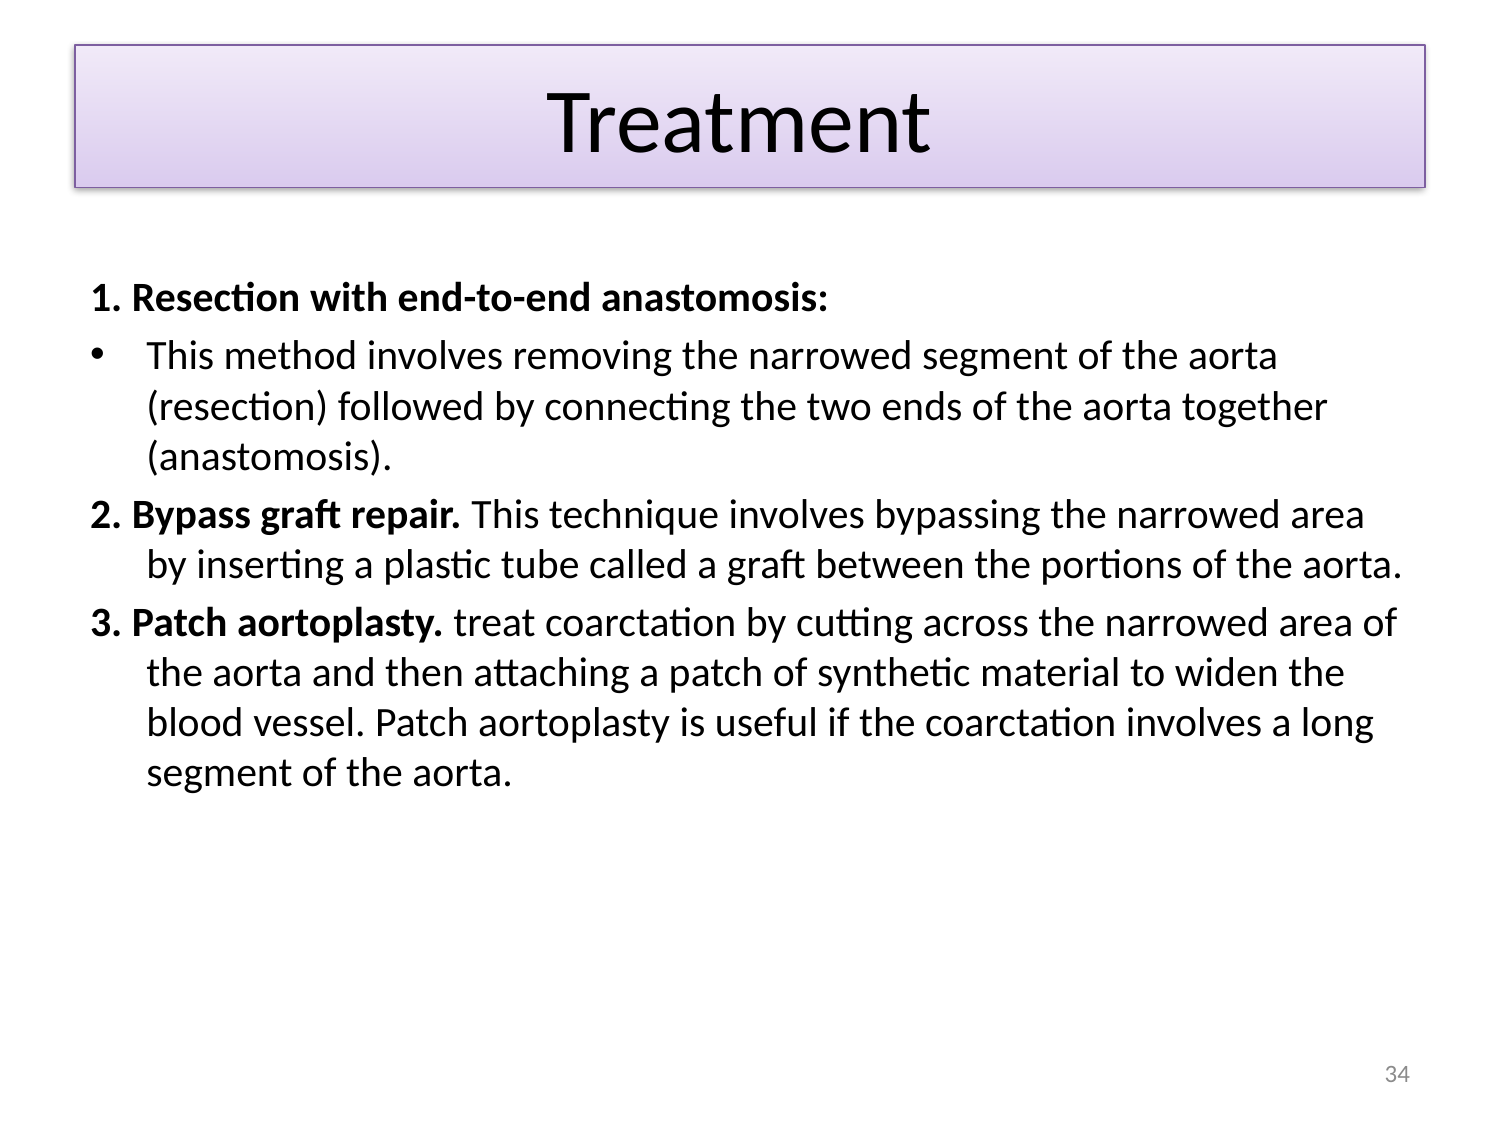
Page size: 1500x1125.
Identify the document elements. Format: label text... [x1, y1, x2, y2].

list 1. Resection with end-to-end anastomosis: This method involves removing the narrowed segment of the aorta (resection) followed by connecting the two ends of the aorta together (anastomosis). 2. Bypass graft repair. This technique involves bypassing the narrowed area by inserting a plastic tube called a graft between the portions of the aorta. 3. Patch aortoplasty. treat coarctation by cutting across the narrowed area of the aorta and then attaching a patch of synthetic material to widen the blood vessel. Patch aortoplasty is useful if the coarctation involves a long segment of the aorta. [75, 262, 1425, 1005]
slide_number 34 [1074, 1042, 1425, 1103]
title Treatment [74, 44, 1426, 188]
